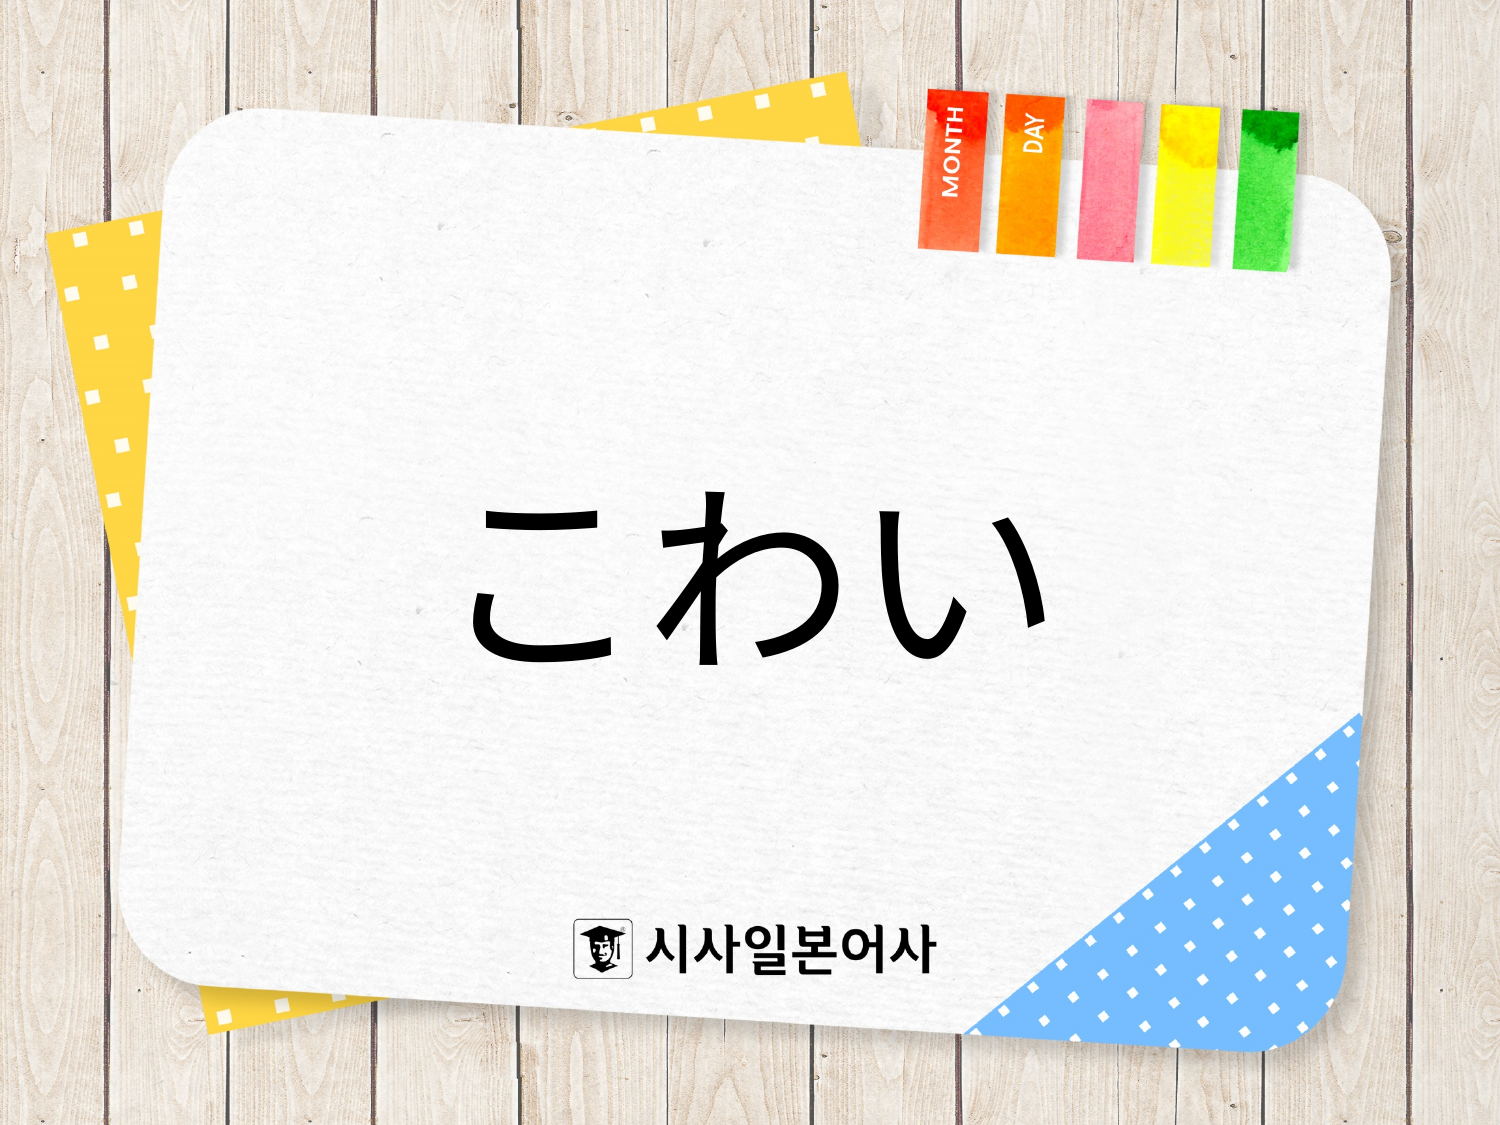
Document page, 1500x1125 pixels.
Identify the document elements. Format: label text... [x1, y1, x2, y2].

title こわい [75, 338, 1425, 811]
picture [0, 0, 1500, 1125]
